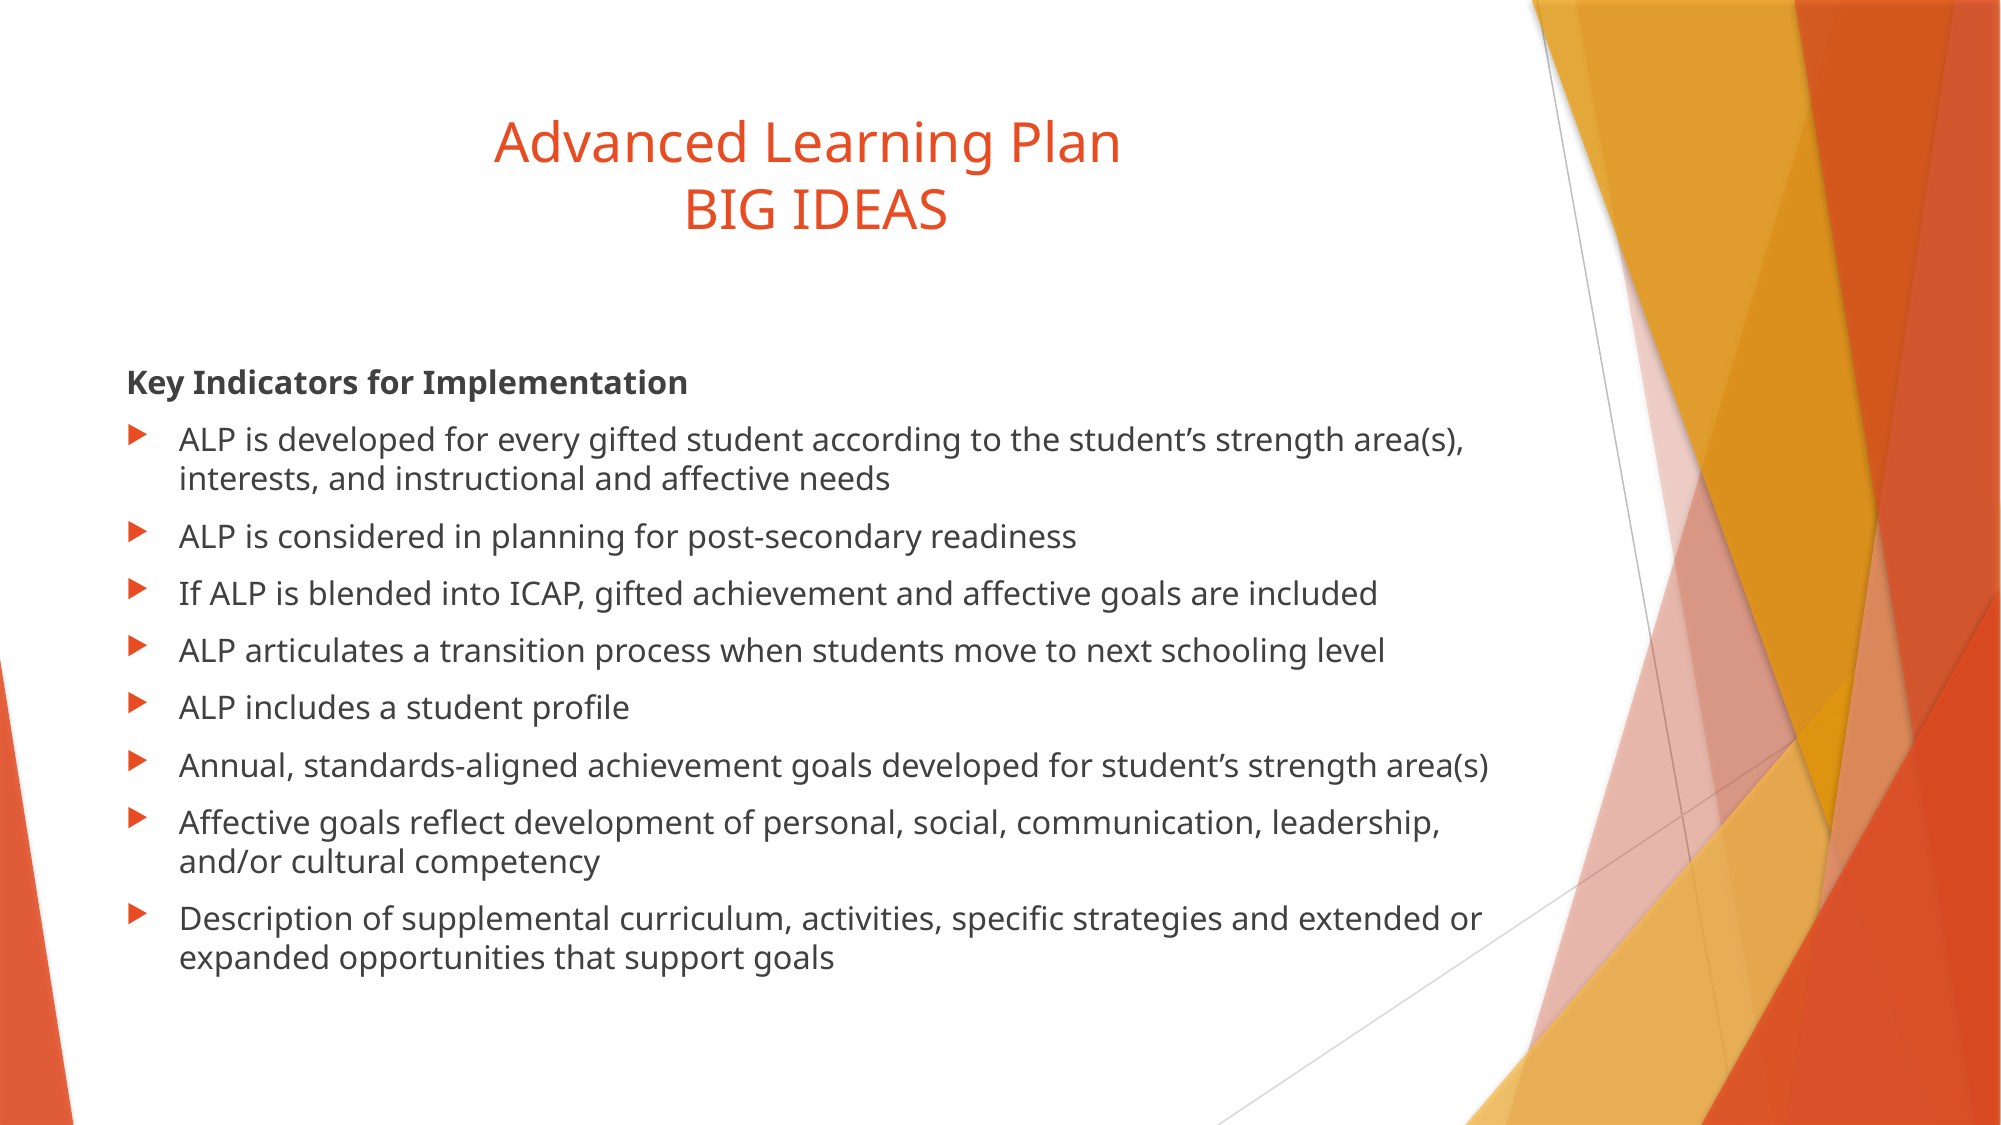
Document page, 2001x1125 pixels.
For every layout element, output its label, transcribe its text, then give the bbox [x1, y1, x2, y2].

list Key Indicators for Implementation ALP is developed for every gifted student according to the student’s strength area(s), interests, and instructional and affective needs ALP is considered in planning for post-secondary readiness If ALP is blended into ICAP, gifted achievement and affective goals are included ALP articulates a transition process when students move to next schooling level ALP includes a student profile Annual, standards-aligned achievement goals developed for student’s strength area(s) Affective goals reflect development of personal, social, communication, leadership, and/or cultural competency Description of supplemental curriculum, activities, specific strategies and extended or expanded opportunities that support goals [111, 354, 1522, 992]
title Advanced Learning Plan BIG IDEAS [111, 99, 1522, 317]
